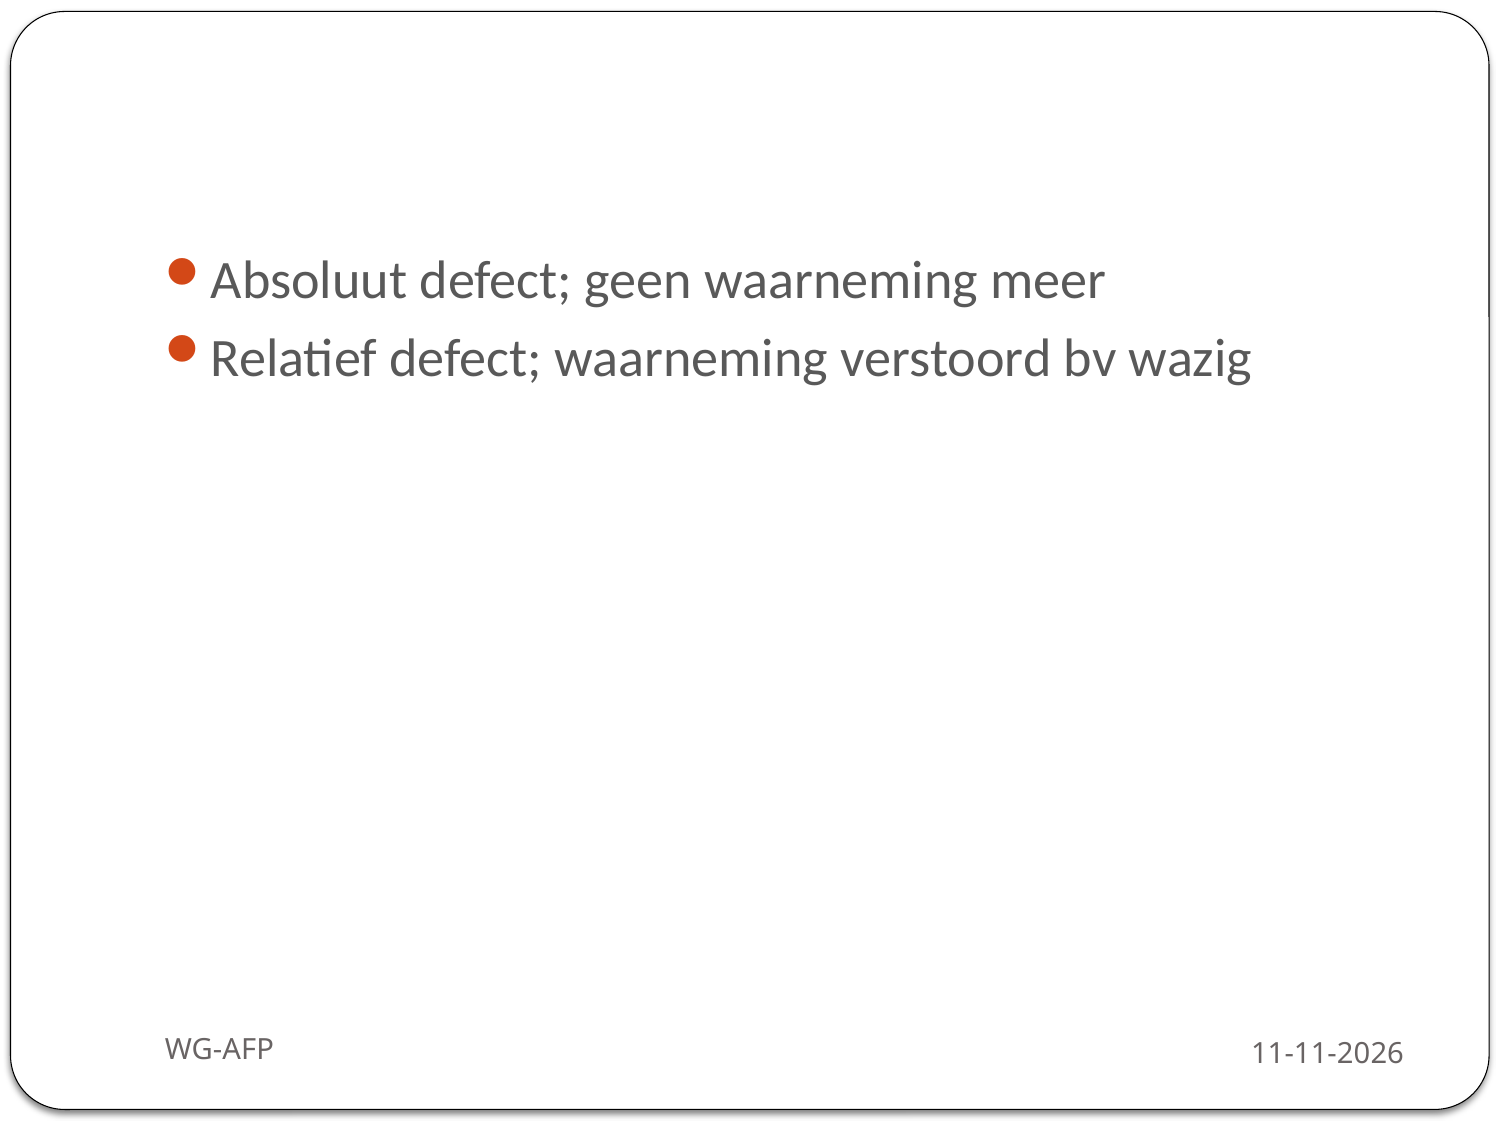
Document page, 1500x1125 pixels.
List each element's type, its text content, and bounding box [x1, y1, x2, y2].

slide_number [1012, 1015, 1419, 1094]
list Absoluut defect; geen waarneming meer Relatief defect; waarneming verstoord bv wazig [150, 237, 1425, 988]
footer WG-AFP [150, 1012, 800, 1088]
